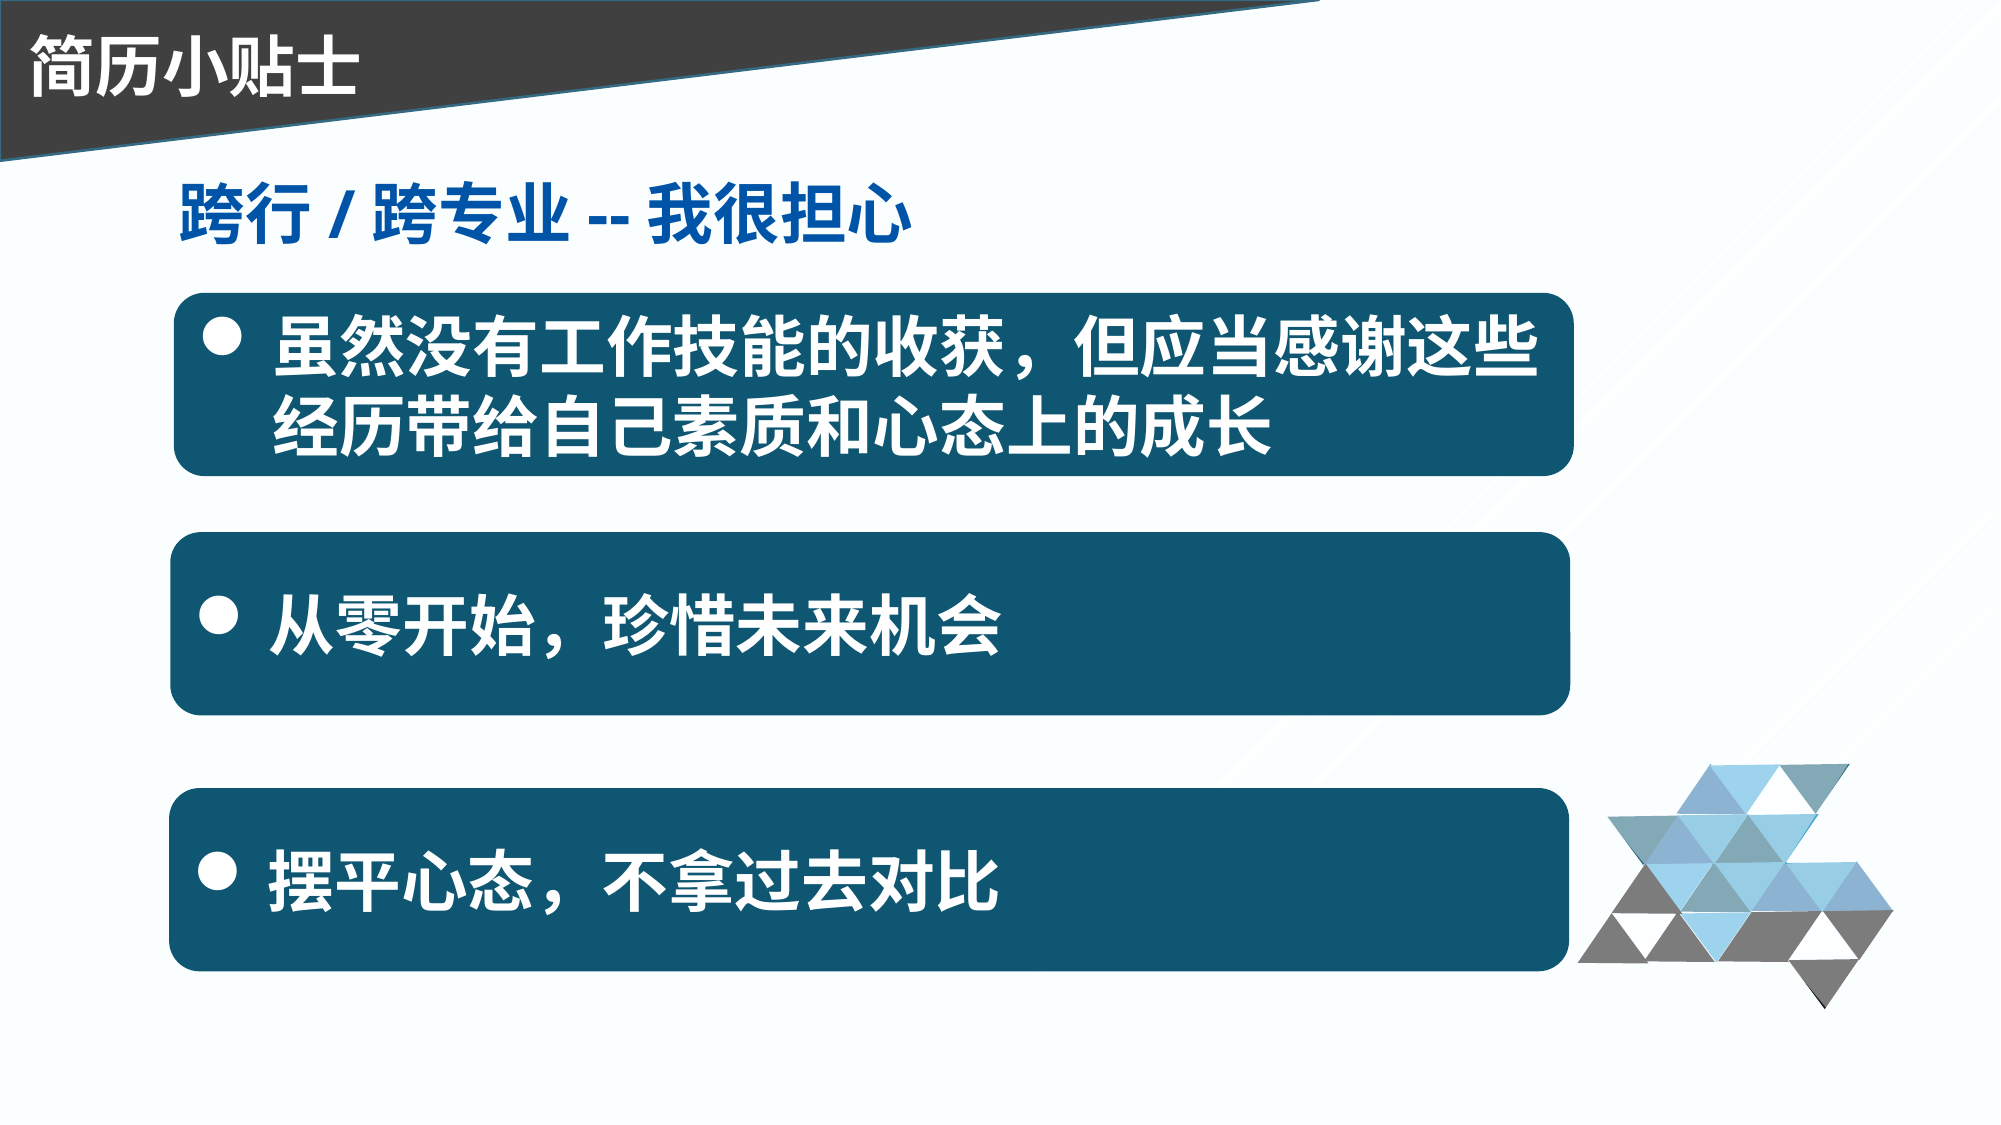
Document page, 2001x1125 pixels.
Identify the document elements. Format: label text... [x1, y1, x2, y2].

text_box 跨行/跨专业--我很担心 [163, 164, 1158, 260]
text_box 简历小贴士 [13, 17, 725, 113]
text_box 虽然没有工作技能的收获，但应当感谢这些经历带给自己素质和心态上的成长 [172, 291, 1576, 478]
text_box [0, 0, 1321, 163]
text_box 摆平心态，不拿过去对比 [167, 786, 1571, 973]
text_box 从零开始，珍惜未来机会 [168, 530, 1572, 717]
